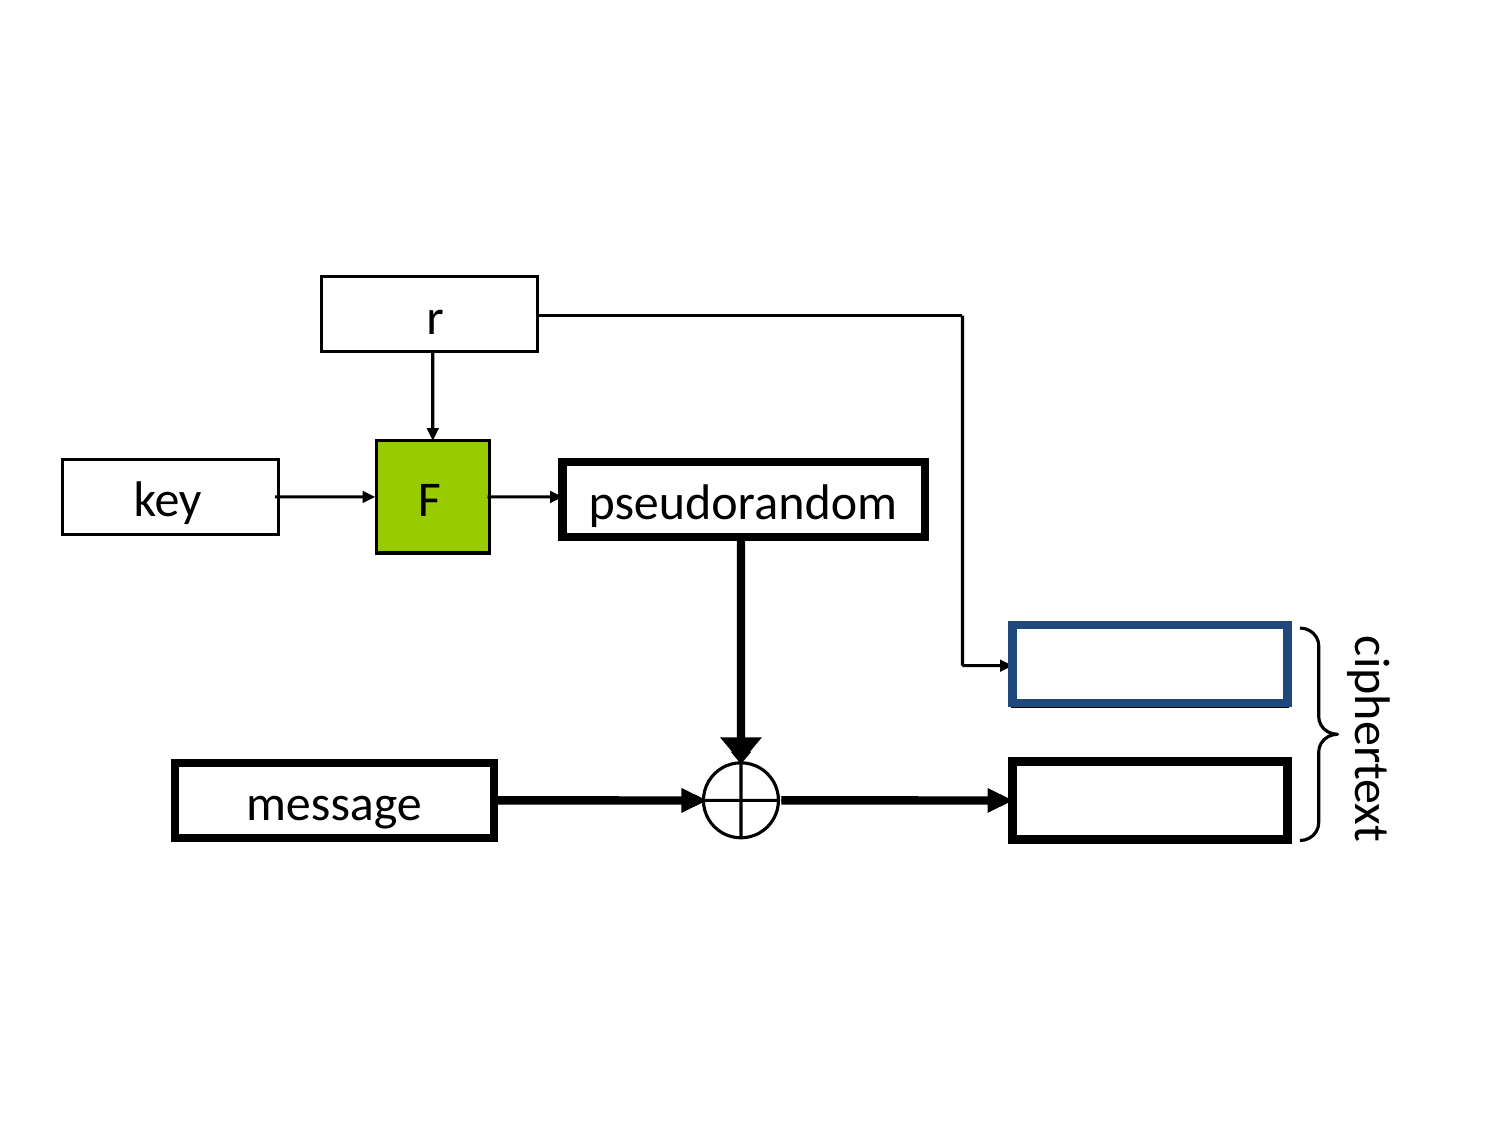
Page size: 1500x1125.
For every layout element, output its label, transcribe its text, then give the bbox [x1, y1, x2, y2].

text_box [962, 659, 1012, 672]
text_box r [321, 276, 538, 352]
text_box [1299, 628, 1337, 841]
text_box [1012, 761, 1288, 840]
text_box [784, 794, 1012, 807]
text_box [495, 794, 698, 807]
text_box [426, 353, 440, 439]
text_box [274, 490, 371, 504]
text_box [703, 762, 779, 839]
text_box ciphertext [1337, 621, 1413, 858]
text_box message [174, 763, 494, 838]
text_box [493, 490, 562, 504]
text_box pseudorandom [562, 462, 925, 537]
text_box key [62, 459, 279, 535]
text_box [730, 537, 752, 761]
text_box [376, 440, 490, 554]
text_box [1012, 624, 1288, 704]
